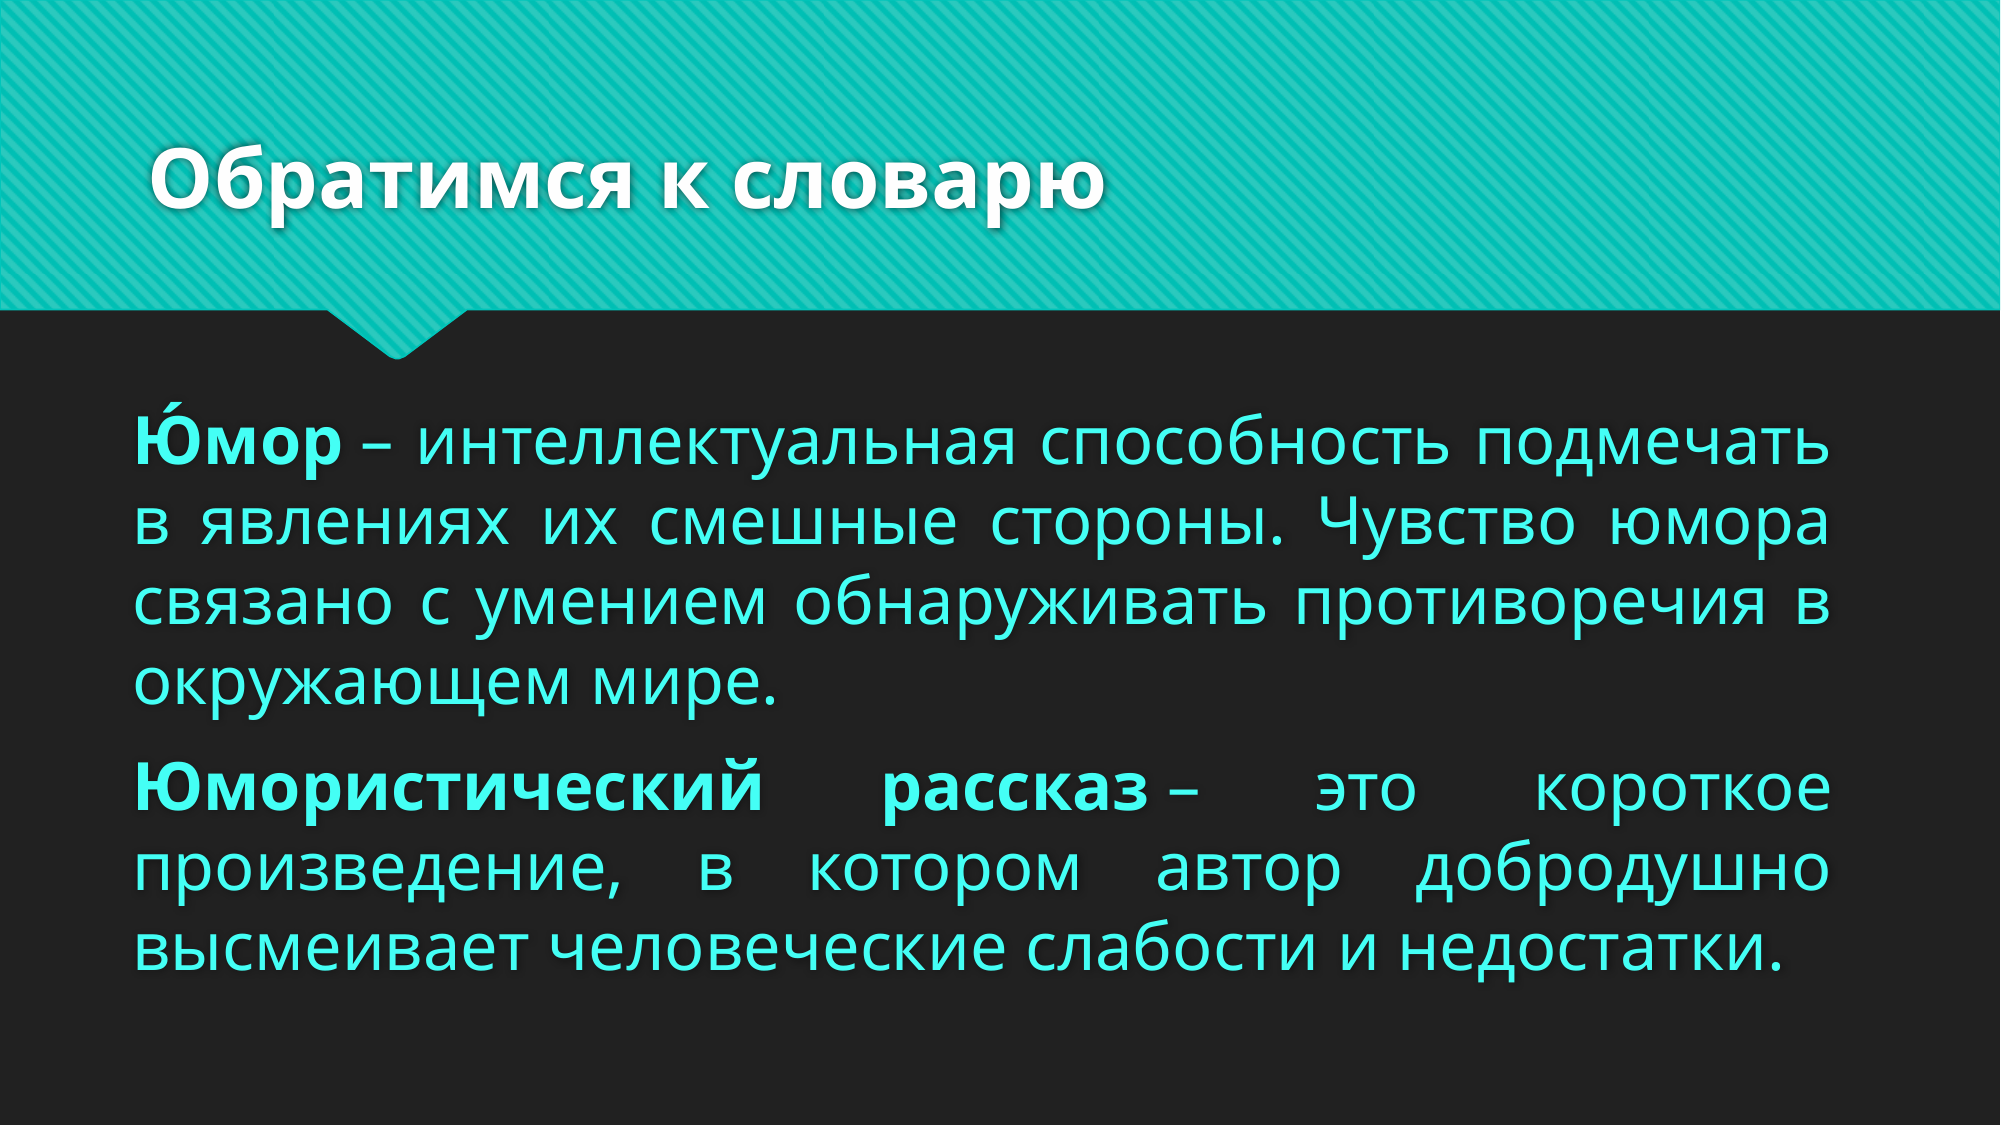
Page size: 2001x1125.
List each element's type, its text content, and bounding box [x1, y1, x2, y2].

list Ю́мор – интеллектуальная способность подмечать в явлениях их смешные стороны. Чувство юмора связано с умением обнаруживать противоречия в окружающем мире. Юмористический рассказ – это короткое произведение, в котором автор добродушно высмеивает человеческие слабости и недостатки. [117, 379, 1849, 1067]
title Обратимся к словарю [132, 73, 1868, 233]
